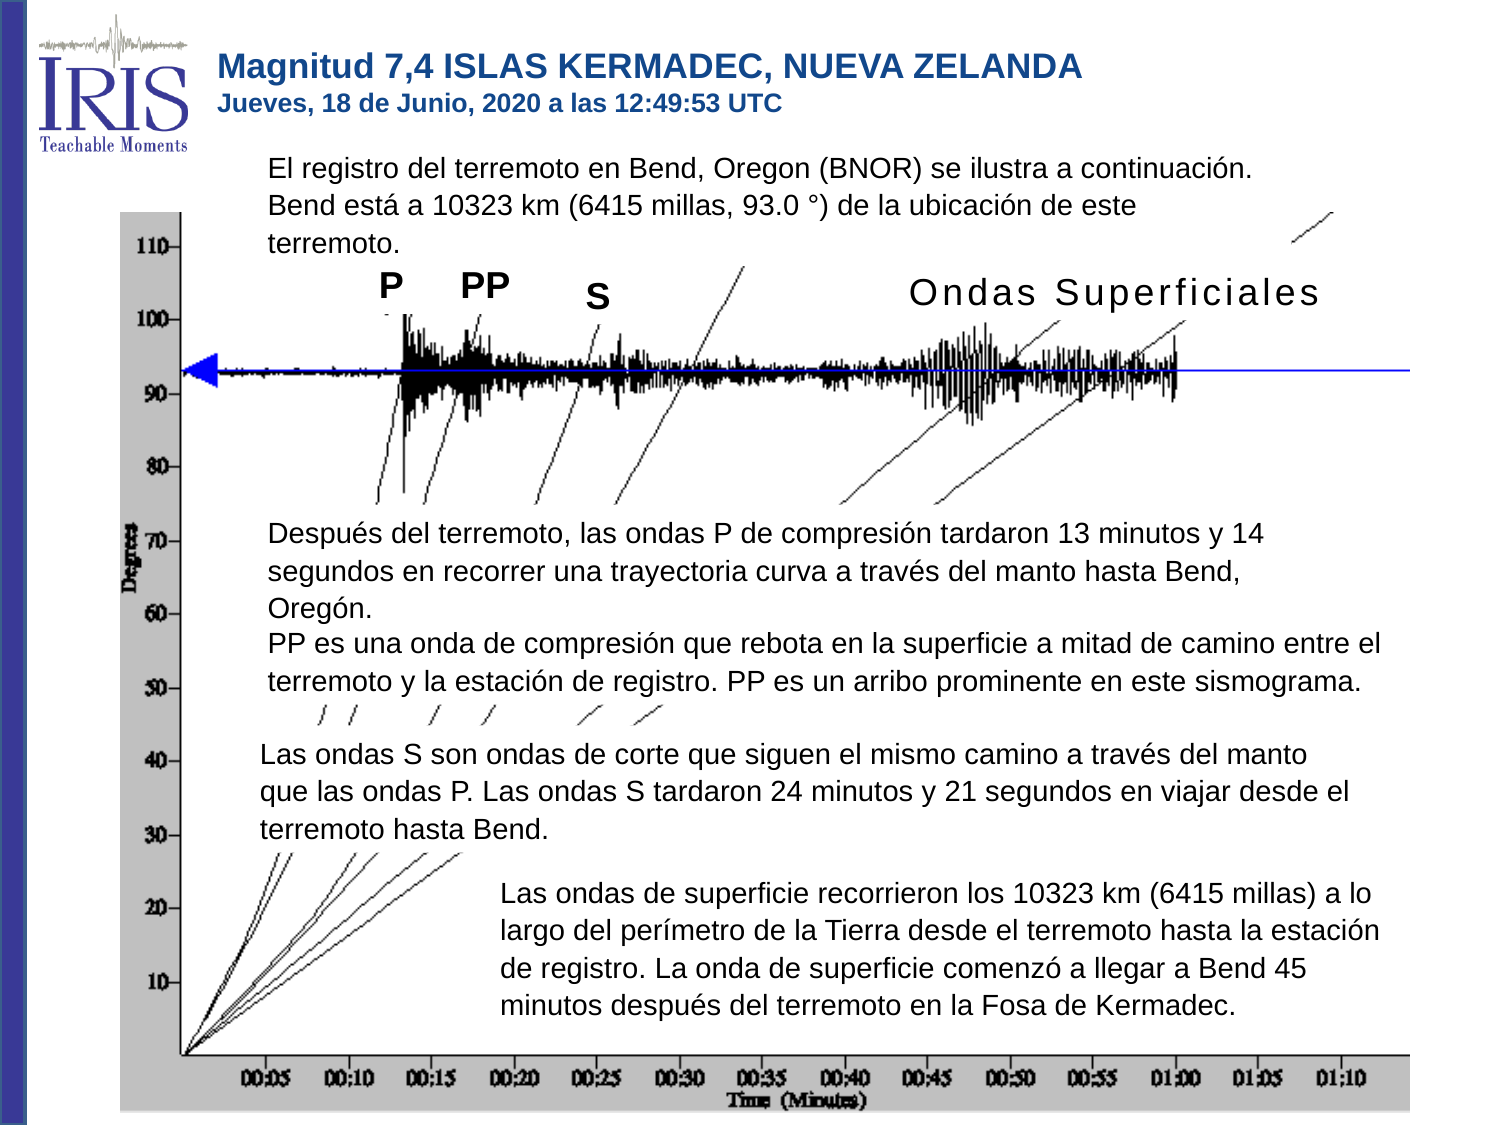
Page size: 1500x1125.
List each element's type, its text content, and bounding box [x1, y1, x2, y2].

picture [39, 12, 188, 165]
text_box El registro del terremoto en Bend, Oregon (BNOR) se ilustra a continuación. Bend está a 10323 km (6415 millas, 93.0 °) de la ubicación de este terremoto. [252, 139, 1292, 210]
text_box [0, 0, 27, 1125]
picture [120, 212, 1410, 1113]
text_box Magnitud 7,4 ISLAS KERMADEC, NUEVA ZELANDA Jueves, 18 de Junio, 2020 a las 12:49:53 UTC [202, 0, 1499, 125]
